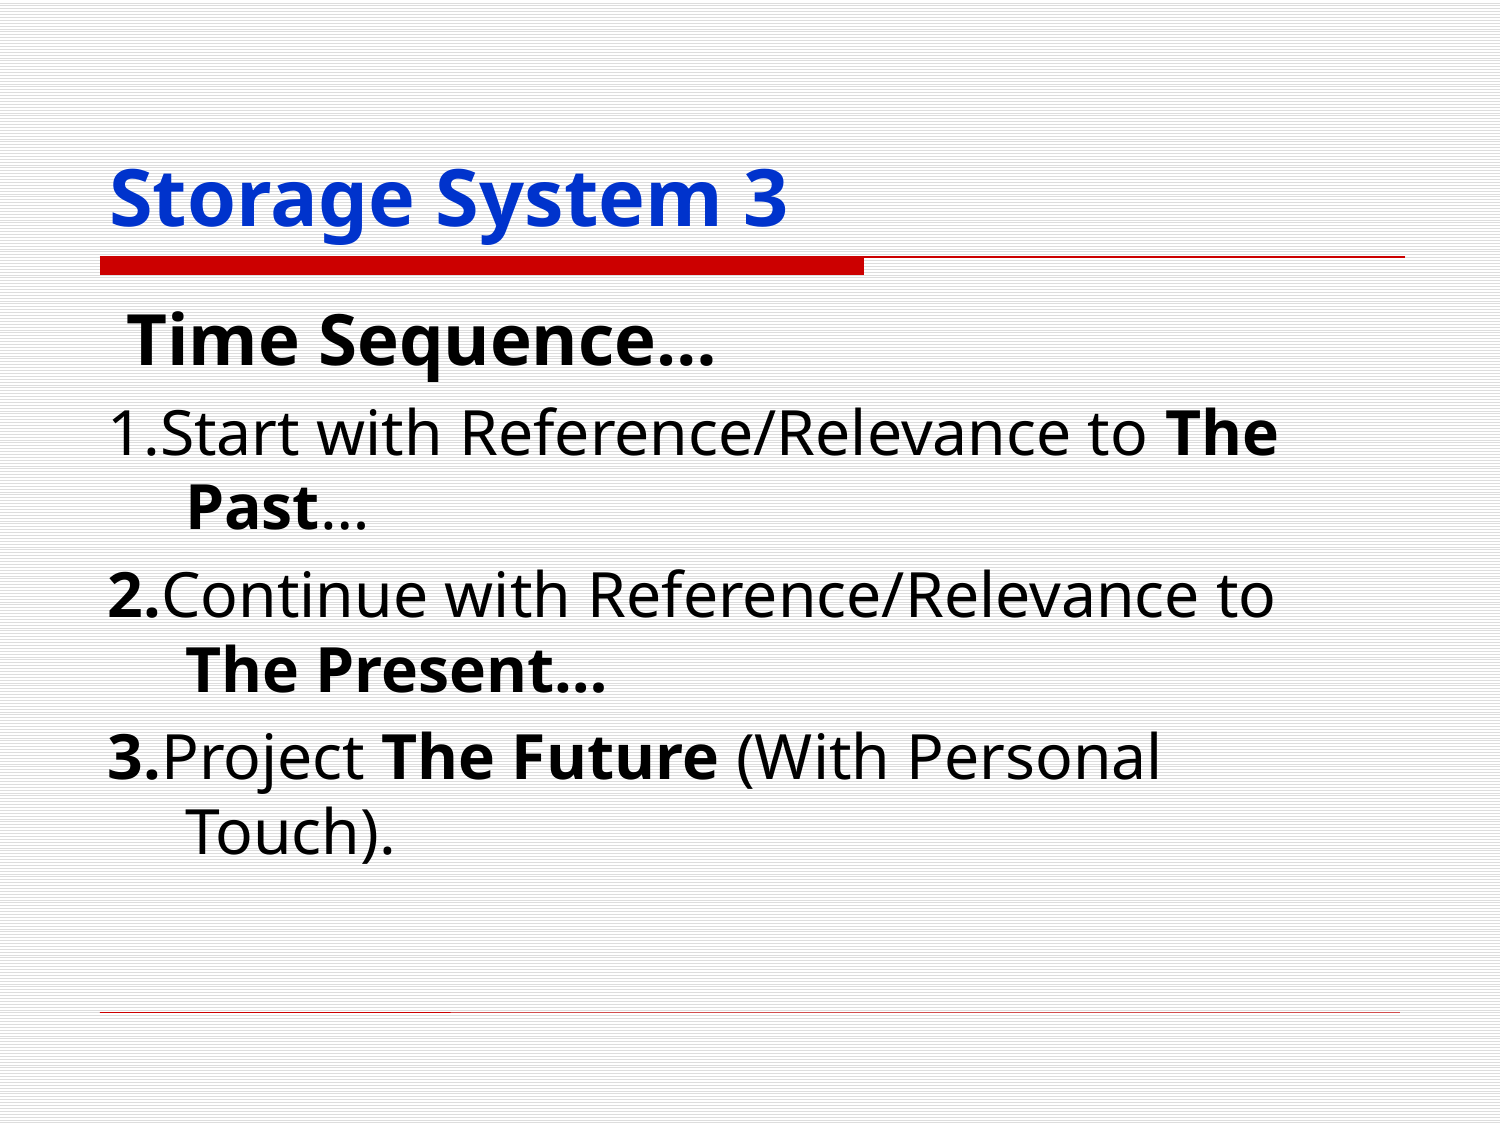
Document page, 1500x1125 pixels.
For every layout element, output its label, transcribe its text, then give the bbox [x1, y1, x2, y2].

title Storage System 3 [93, 49, 1407, 250]
list Time Sequence… 1.Start with Reference/Relevance to The Past… 2.Continue with Reference/Relevance to The Present… 3.Project The Future (With Personal Touch). [92, 287, 1406, 988]
